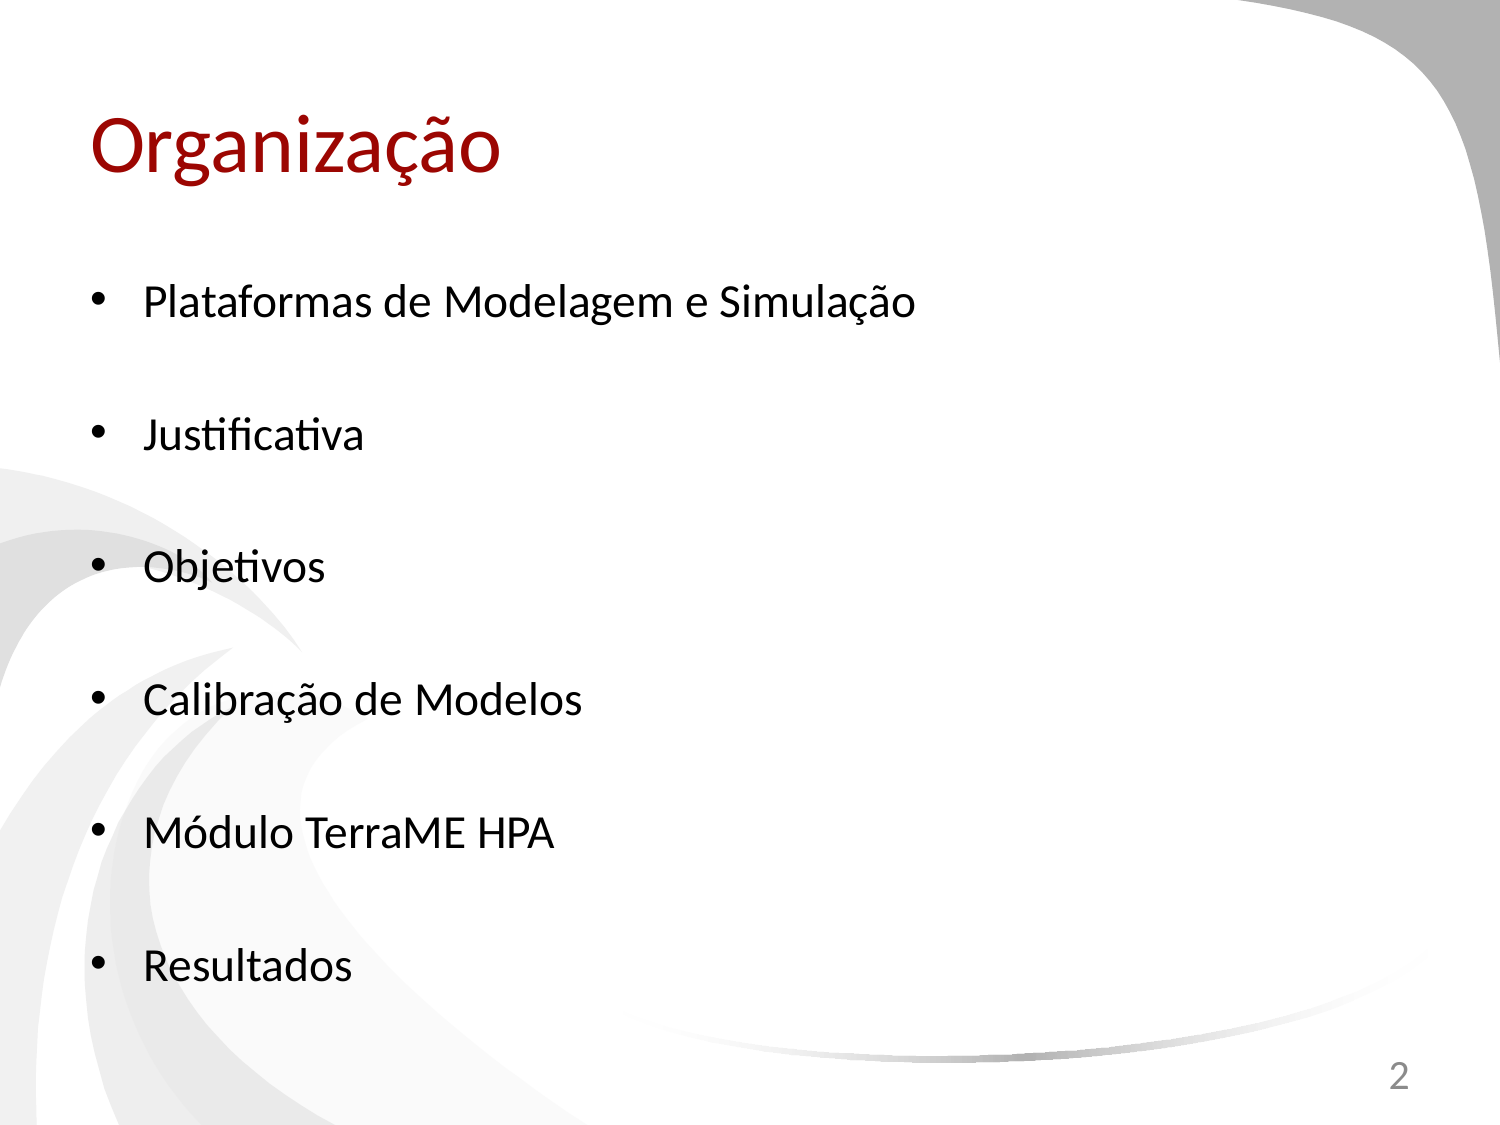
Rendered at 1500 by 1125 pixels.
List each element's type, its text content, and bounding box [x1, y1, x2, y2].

title Organização [75, 45, 1425, 233]
slide_number 2 [1074, 1042, 1425, 1103]
list Plataformas de Modelagem e Simulação Justificativa Objetivos Calibração de Modelos Módulo TerraME HPA Resultados [75, 262, 1425, 1005]
